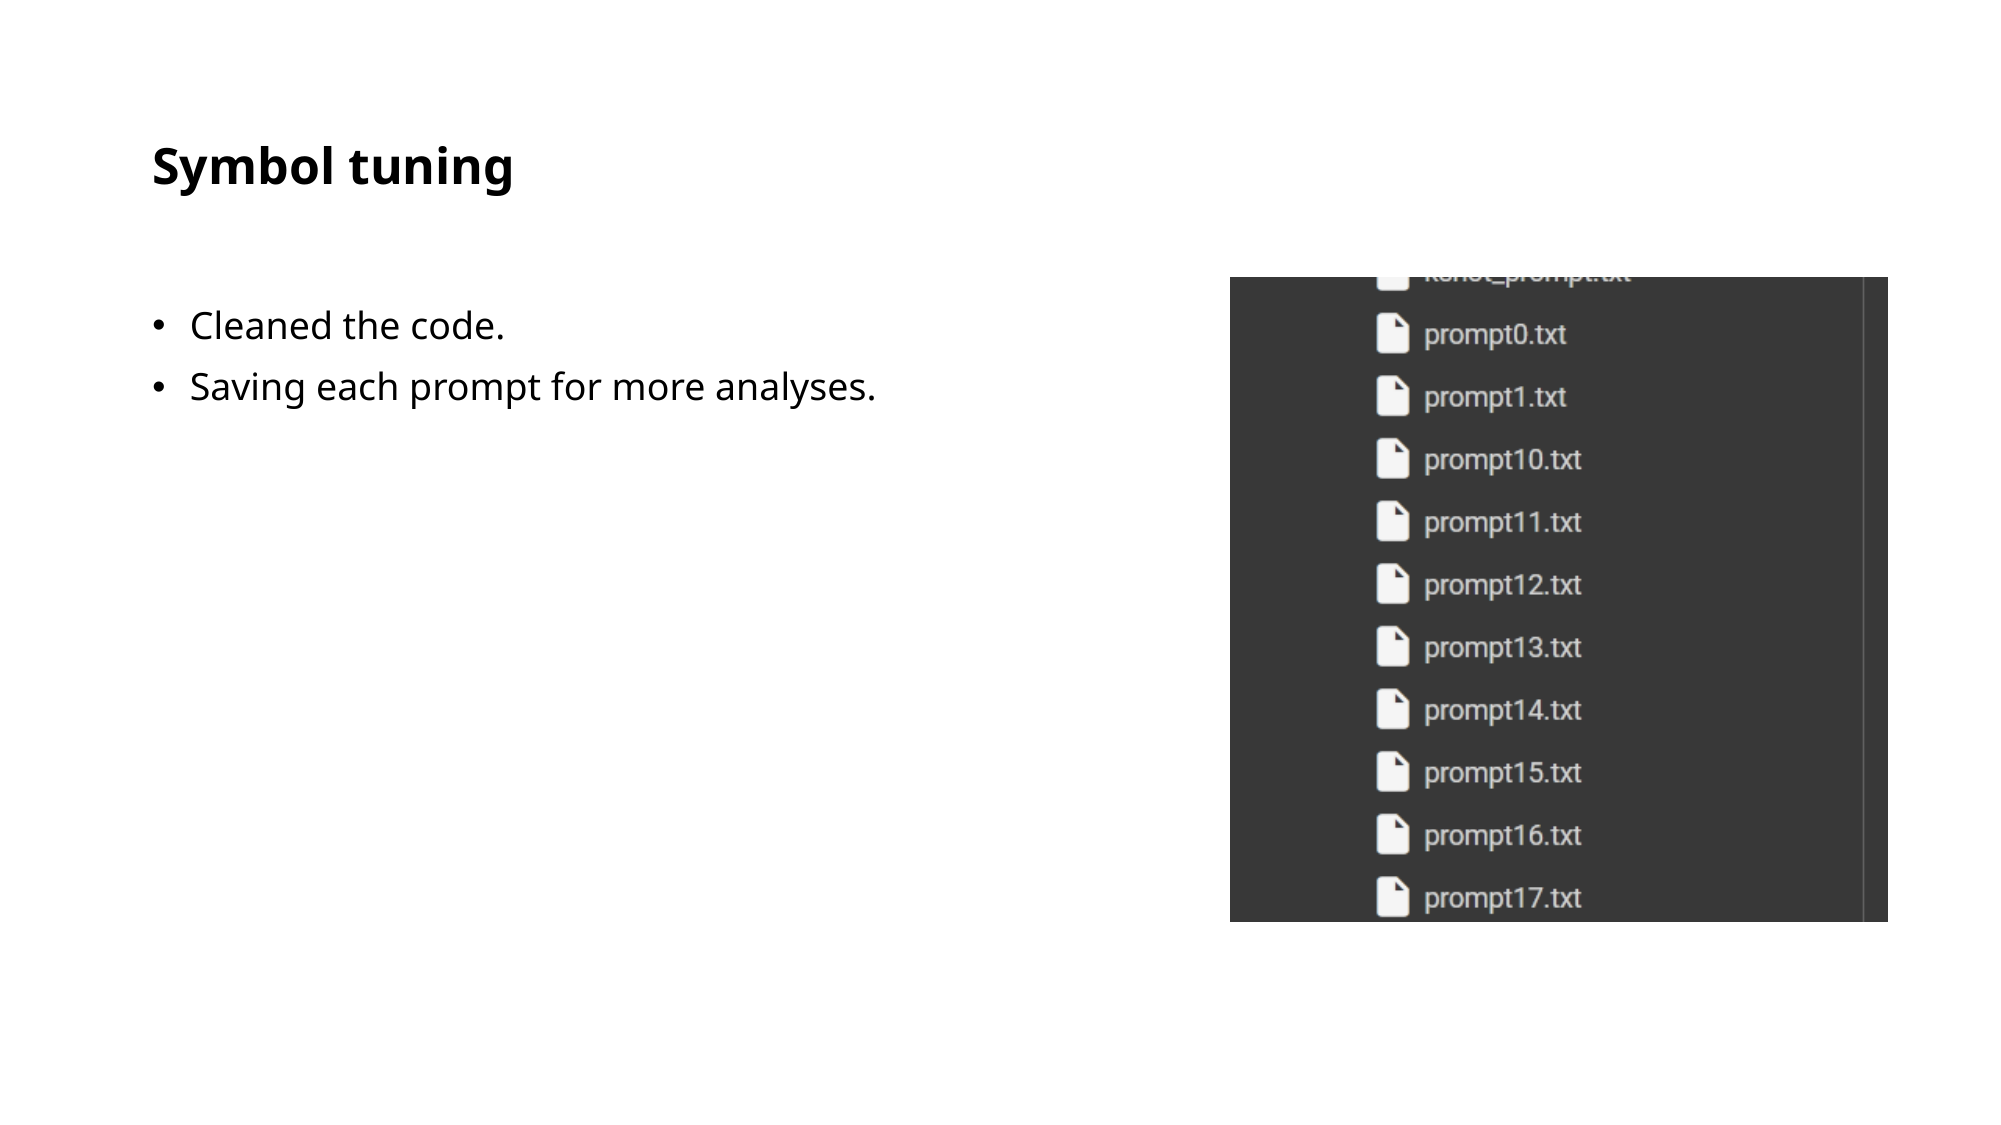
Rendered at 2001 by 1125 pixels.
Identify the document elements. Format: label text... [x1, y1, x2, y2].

list Cleaned the code. Saving each prompt for more analyses. [137, 299, 1863, 1014]
picture [1229, 276, 1889, 922]
title Symbol tuning [137, 59, 1863, 278]
